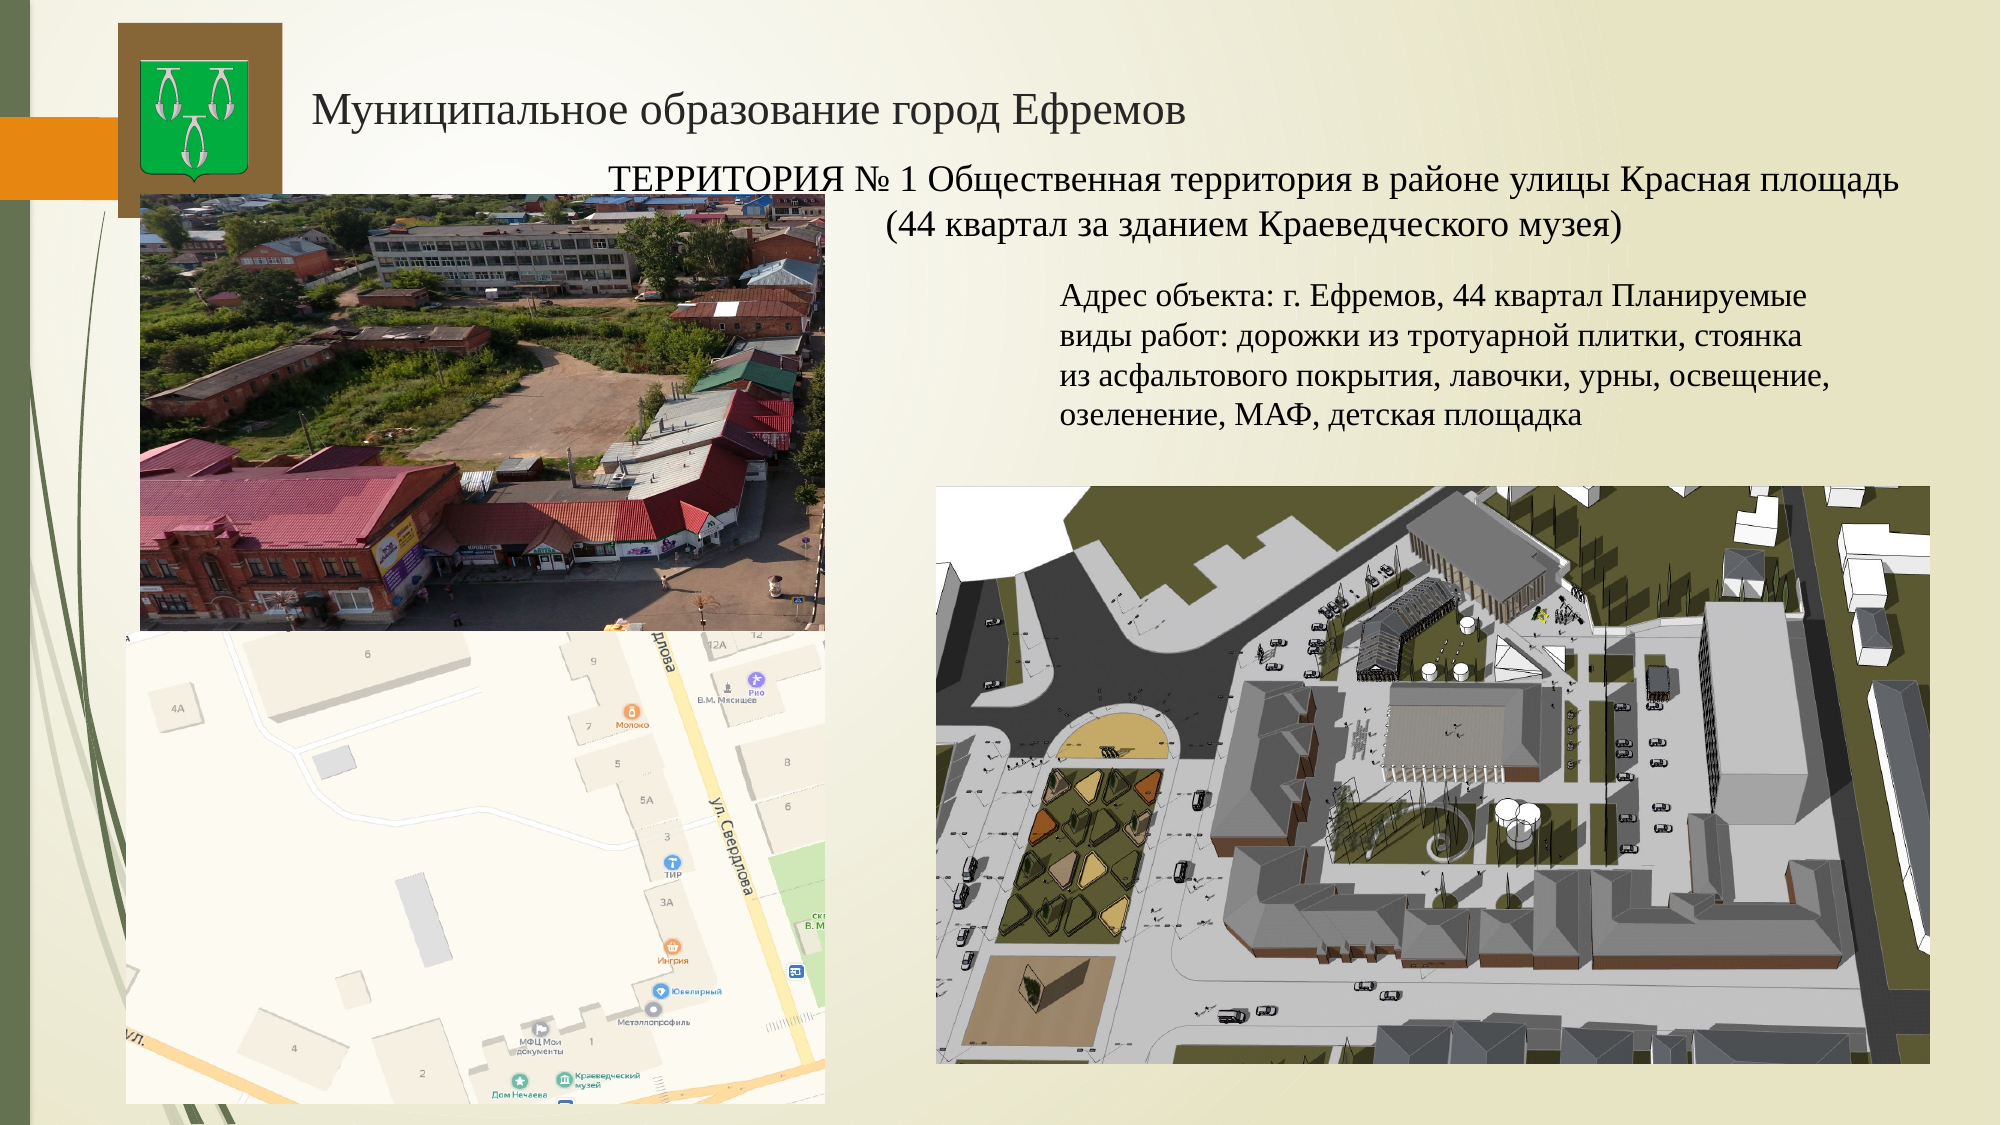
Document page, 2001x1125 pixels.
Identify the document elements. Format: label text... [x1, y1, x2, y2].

picture [126, 194, 826, 1104]
text_box Адрес объекта: г. Ефремов, 44 квартал Планируемые виды работ: дорожки из тротуарной плитки, стоянка из асфальтового покрытия, лавочки, урны, освещение, озеленение, МАФ, детская площадка [1044, 265, 1850, 440]
text_box ТЕРРИТОРИЯ № 1 Общественная территория в районе улицы Красная площадь (44 квартал за зданием Краеведческого музея) [575, 146, 1933, 252]
title Муниципальное образование город Ефремов [296, 71, 1888, 149]
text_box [117, 22, 283, 219]
picture [935, 485, 1930, 1064]
